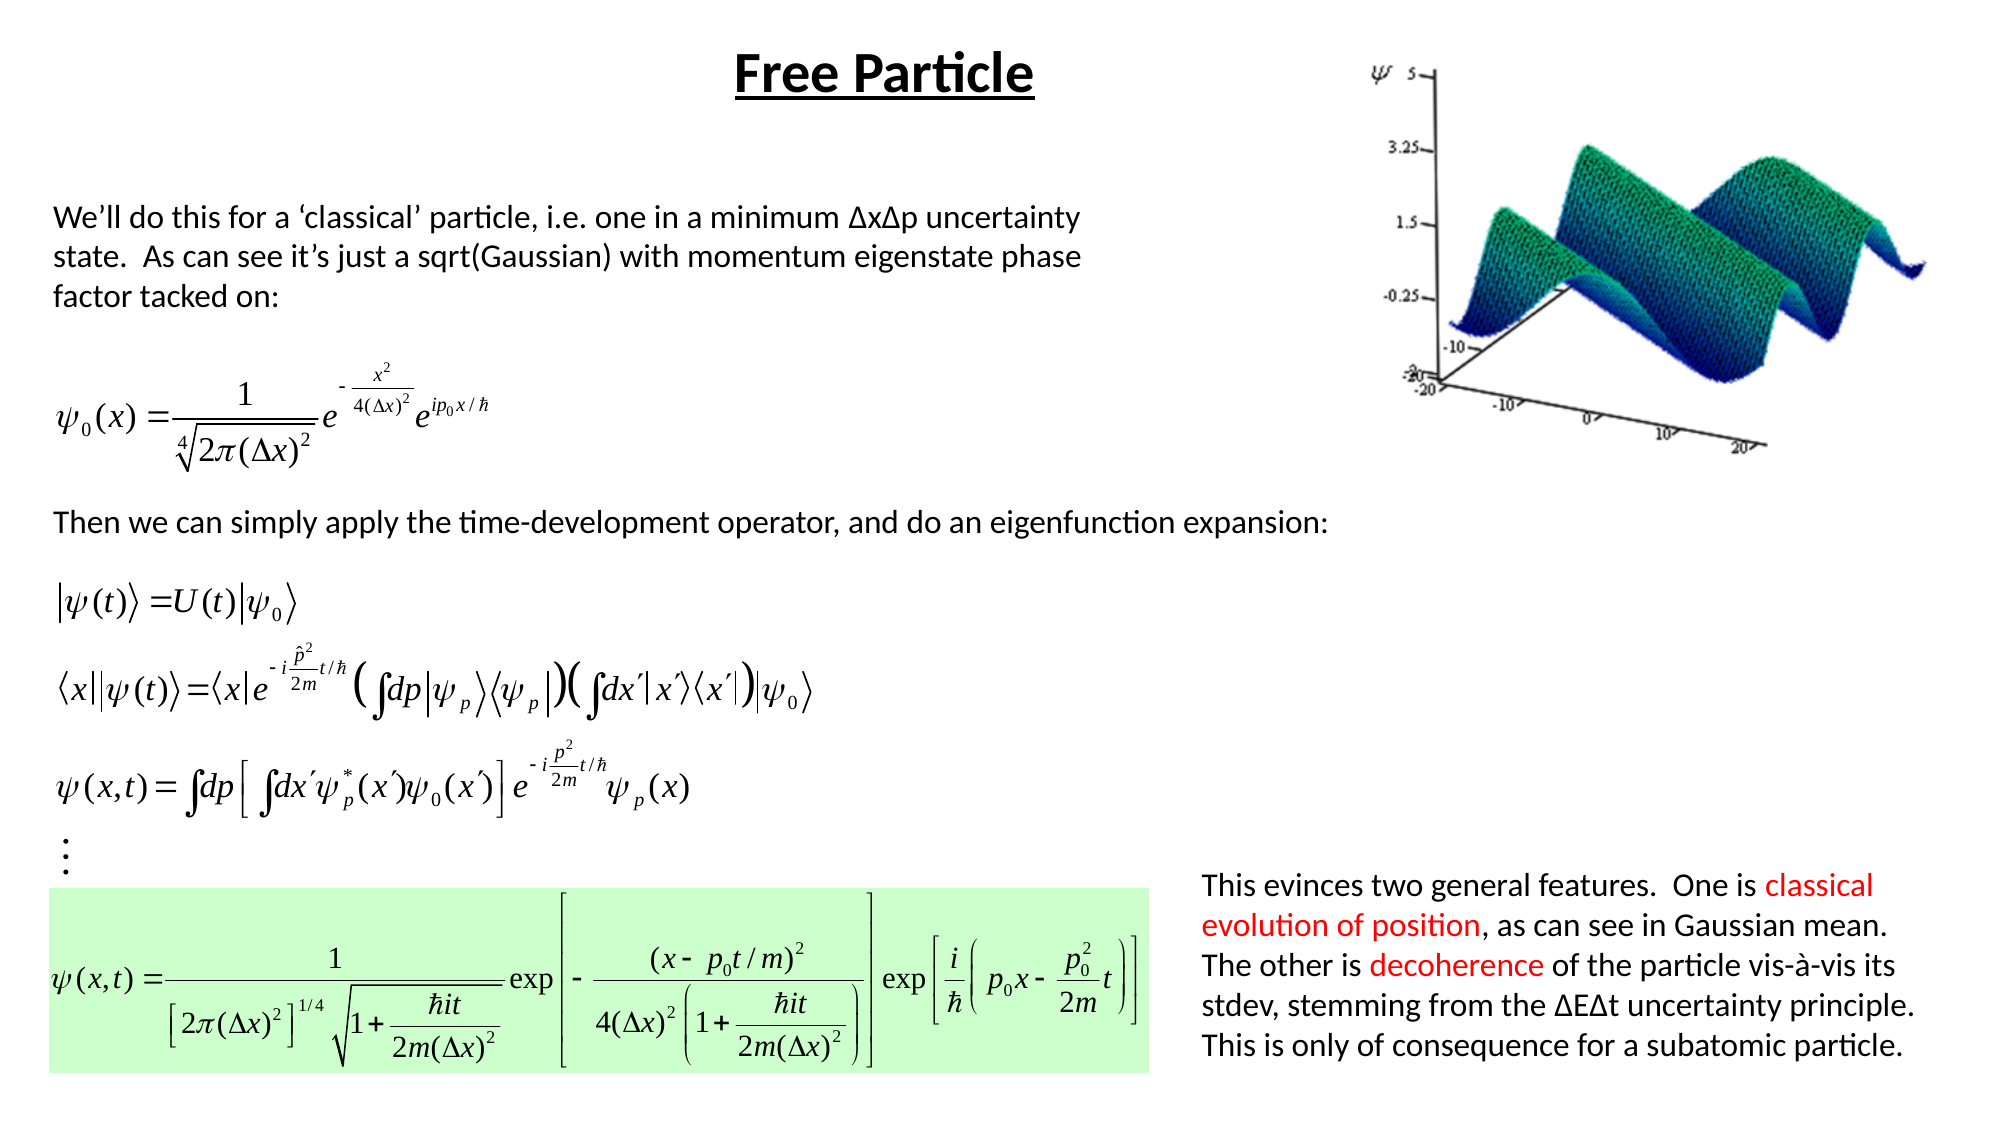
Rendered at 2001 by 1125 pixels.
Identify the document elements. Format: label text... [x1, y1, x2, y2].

text_box We’ll do this for a ‘classical’ particle, i.e. one in a minimum ΔxΔp uncertainty state. As can see it’s just a sqrt(Gaussian) with momentum eigenstate phase factor tacked on: [38, 187, 1149, 322]
text_box Free Particle [720, 26, 1050, 112]
text_box Then we can simply apply the time-development operator, and do an eigenfunction expansion: [38, 492, 1390, 548]
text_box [53, 355, 494, 480]
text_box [48, 887, 1149, 1074]
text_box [53, 576, 818, 877]
picture [1350, 48, 1947, 480]
text_box This evinces two general features. One is classical evolution of position, as can see in Gaussian mean. The other is decoherence of the particle vis-à-vis its stdev, stemming from the ΔEΔt uncertainty principle. This is only of consequence for a subatomic particle. [1186, 856, 1951, 1071]
